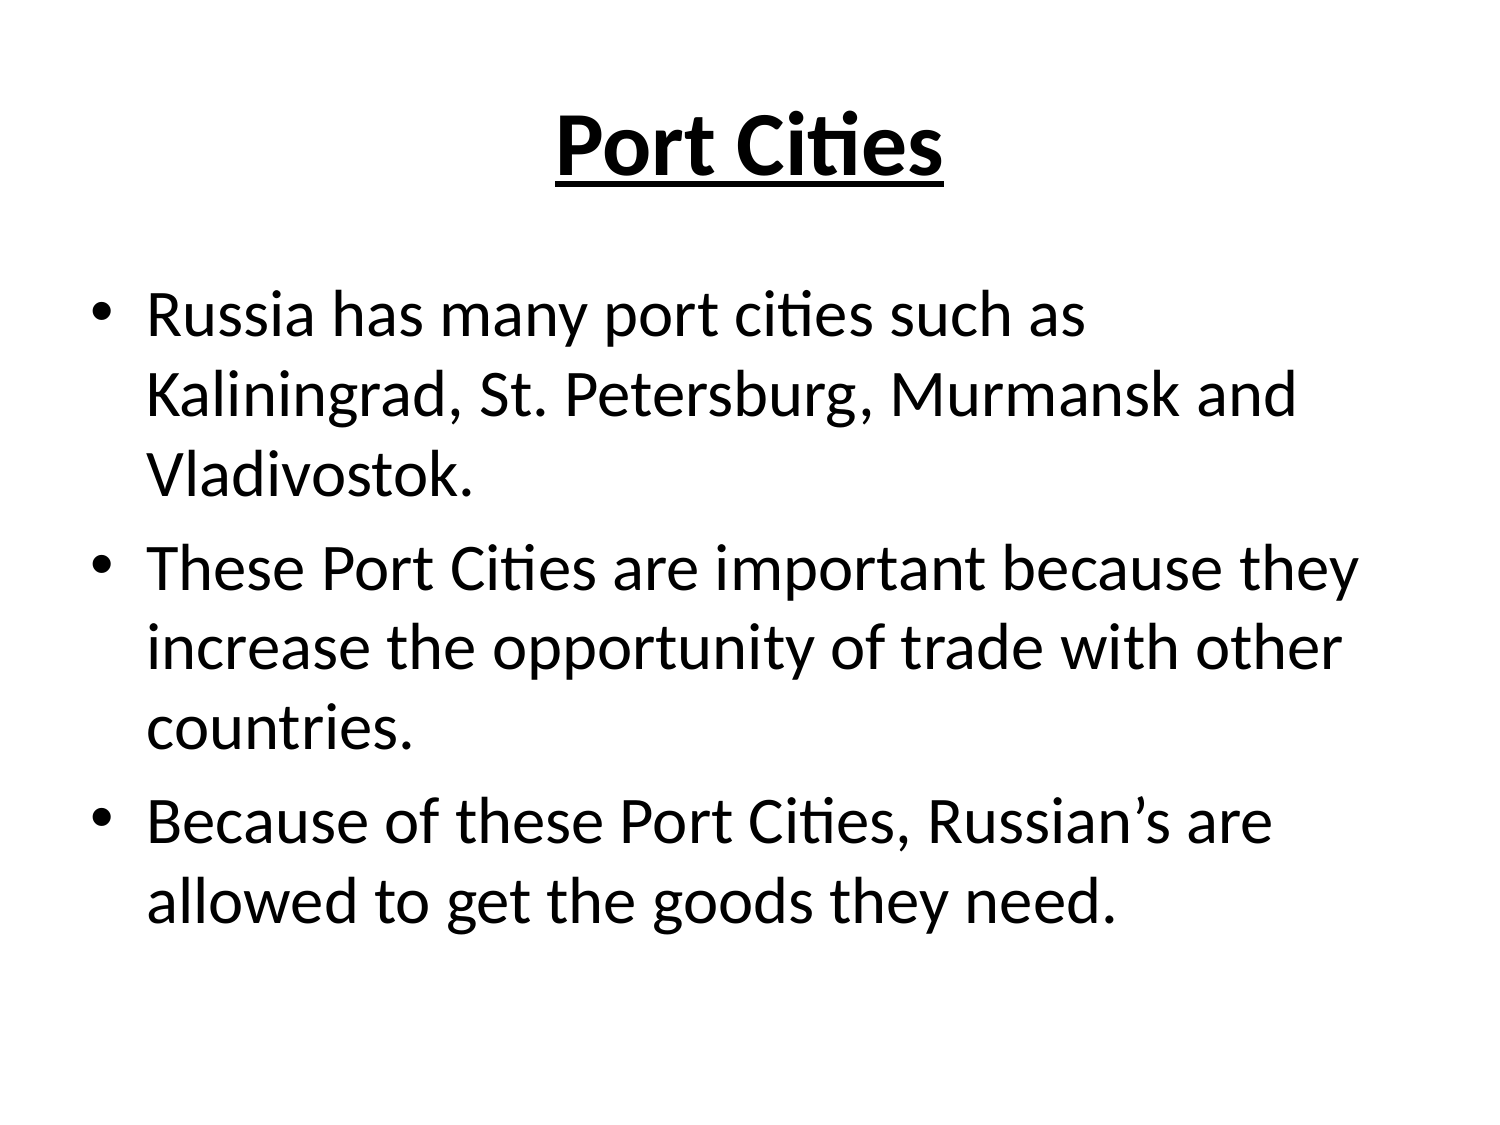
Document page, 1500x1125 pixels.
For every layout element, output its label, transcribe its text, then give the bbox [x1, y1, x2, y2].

list Russia has many port cities such as Kaliningrad, St. Petersburg, Murmansk and Vladivostok. These Port Cities are important because they increase the opportunity of trade with other countries. Because of these Port Cities, Russian’s are allowed to get the goods they need. [74, 262, 1426, 1006]
title Port Cities [74, 44, 1426, 233]
